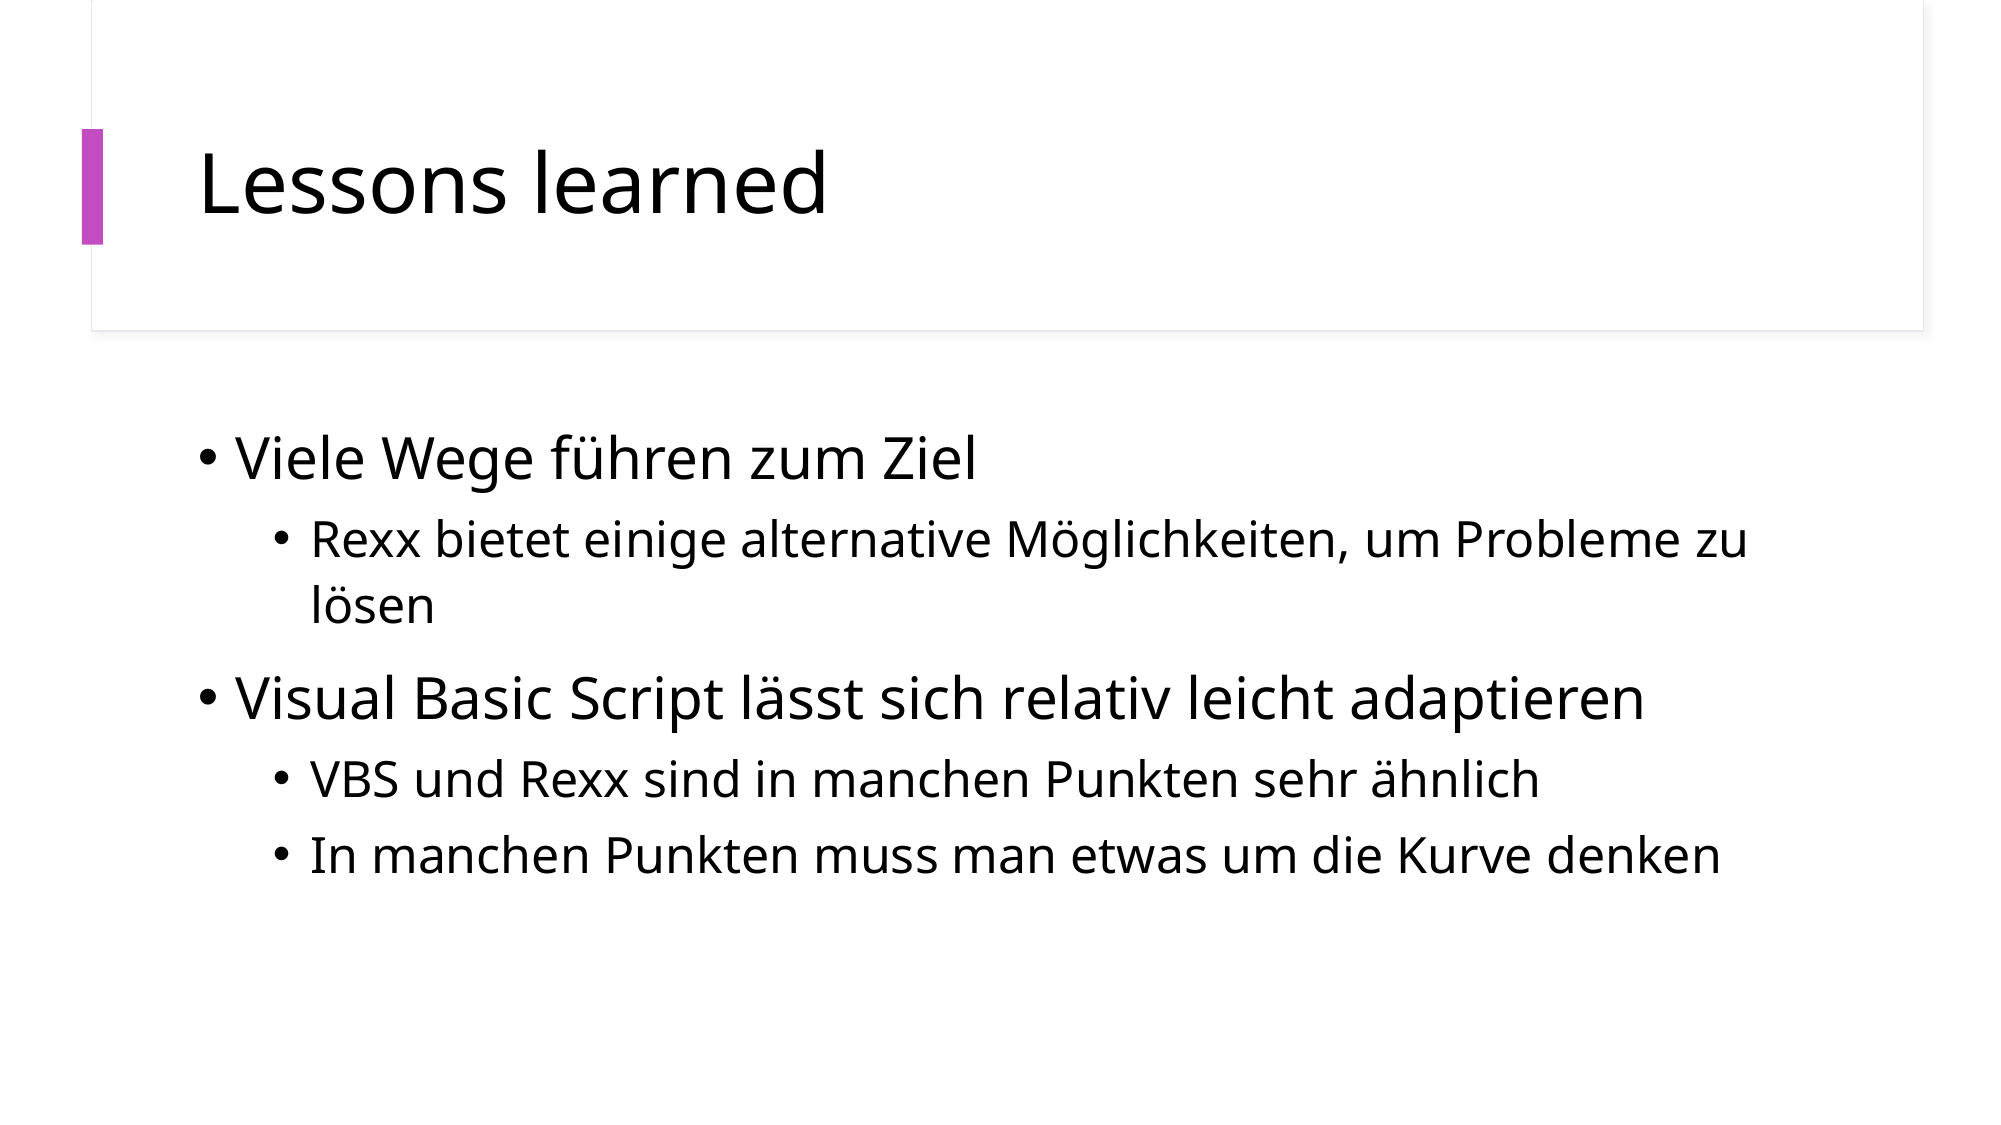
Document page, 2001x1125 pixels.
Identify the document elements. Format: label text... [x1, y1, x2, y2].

list Viele Wege führen zum Ziel Rexx bietet einige alternative Möglichkeiten, um Probleme zu lösen Visual Basic Script lässt sich relativ leicht adaptieren VBS und Rexx sind in manchen Punkten sehr ähnlich In manchen Punkten muss man etwas um die Kurve denken [183, 406, 1851, 1013]
title Lessons learned [183, 90, 1851, 284]
